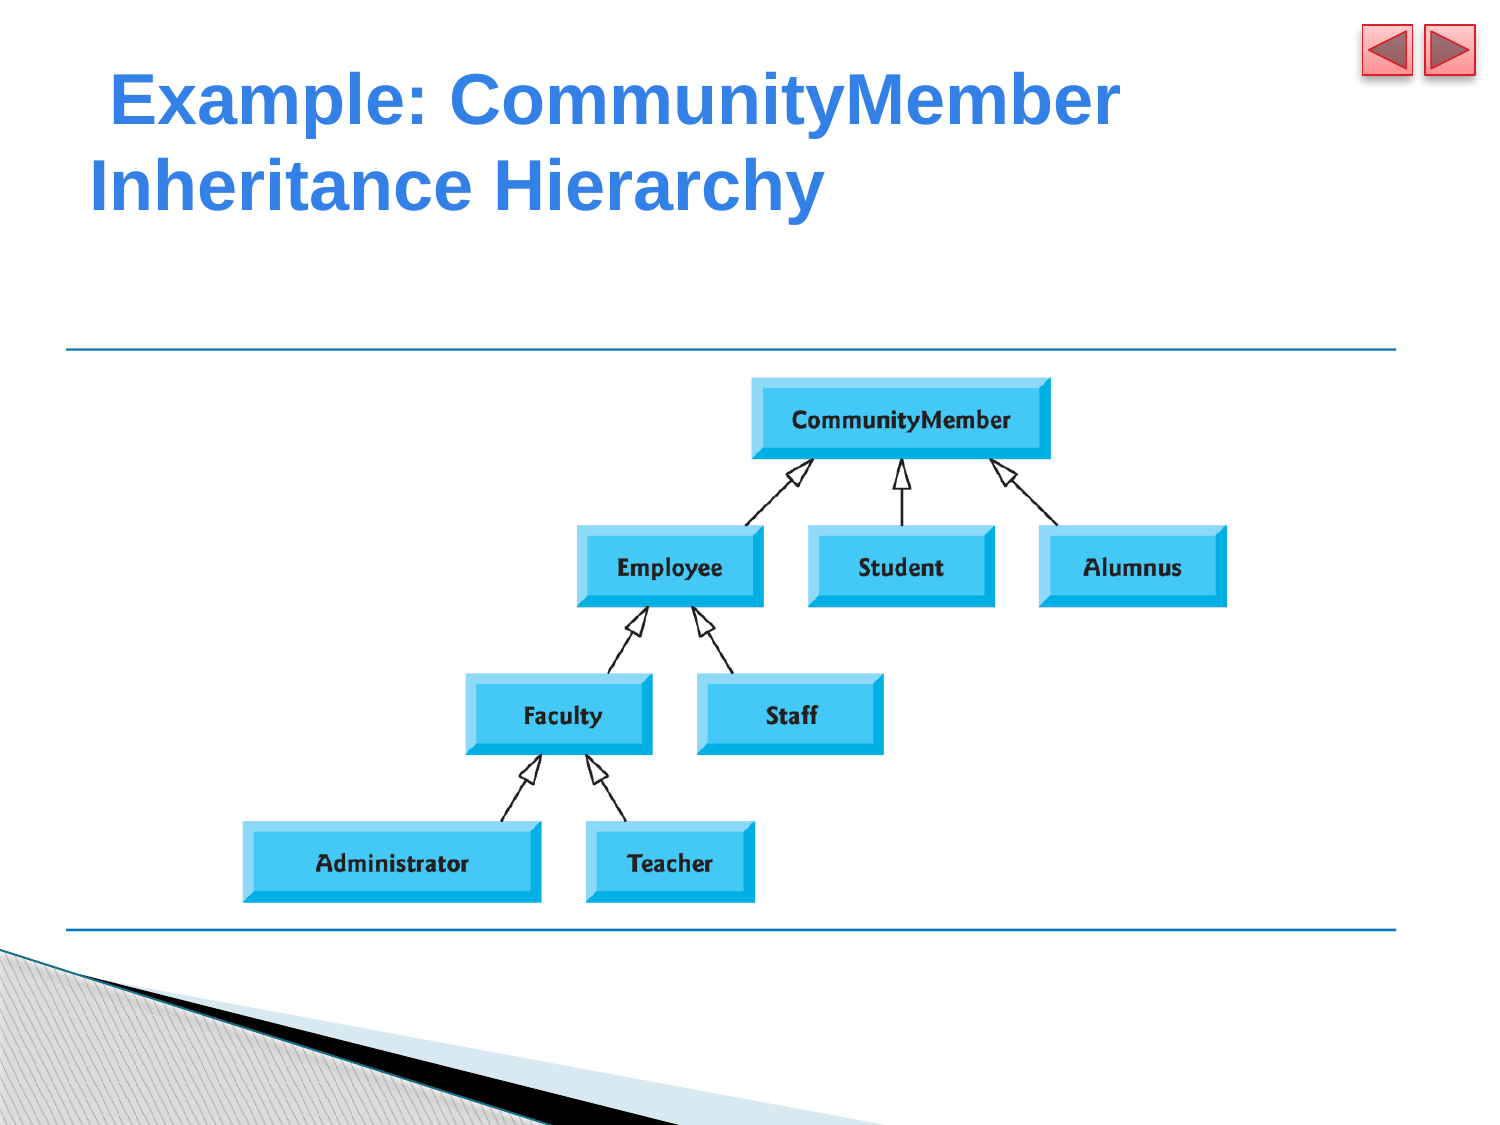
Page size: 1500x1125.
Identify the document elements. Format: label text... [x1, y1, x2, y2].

picture [0, 260, 1495, 941]
title Example: CommunityMember Inheritance Hierarchy [75, 45, 1425, 233]
